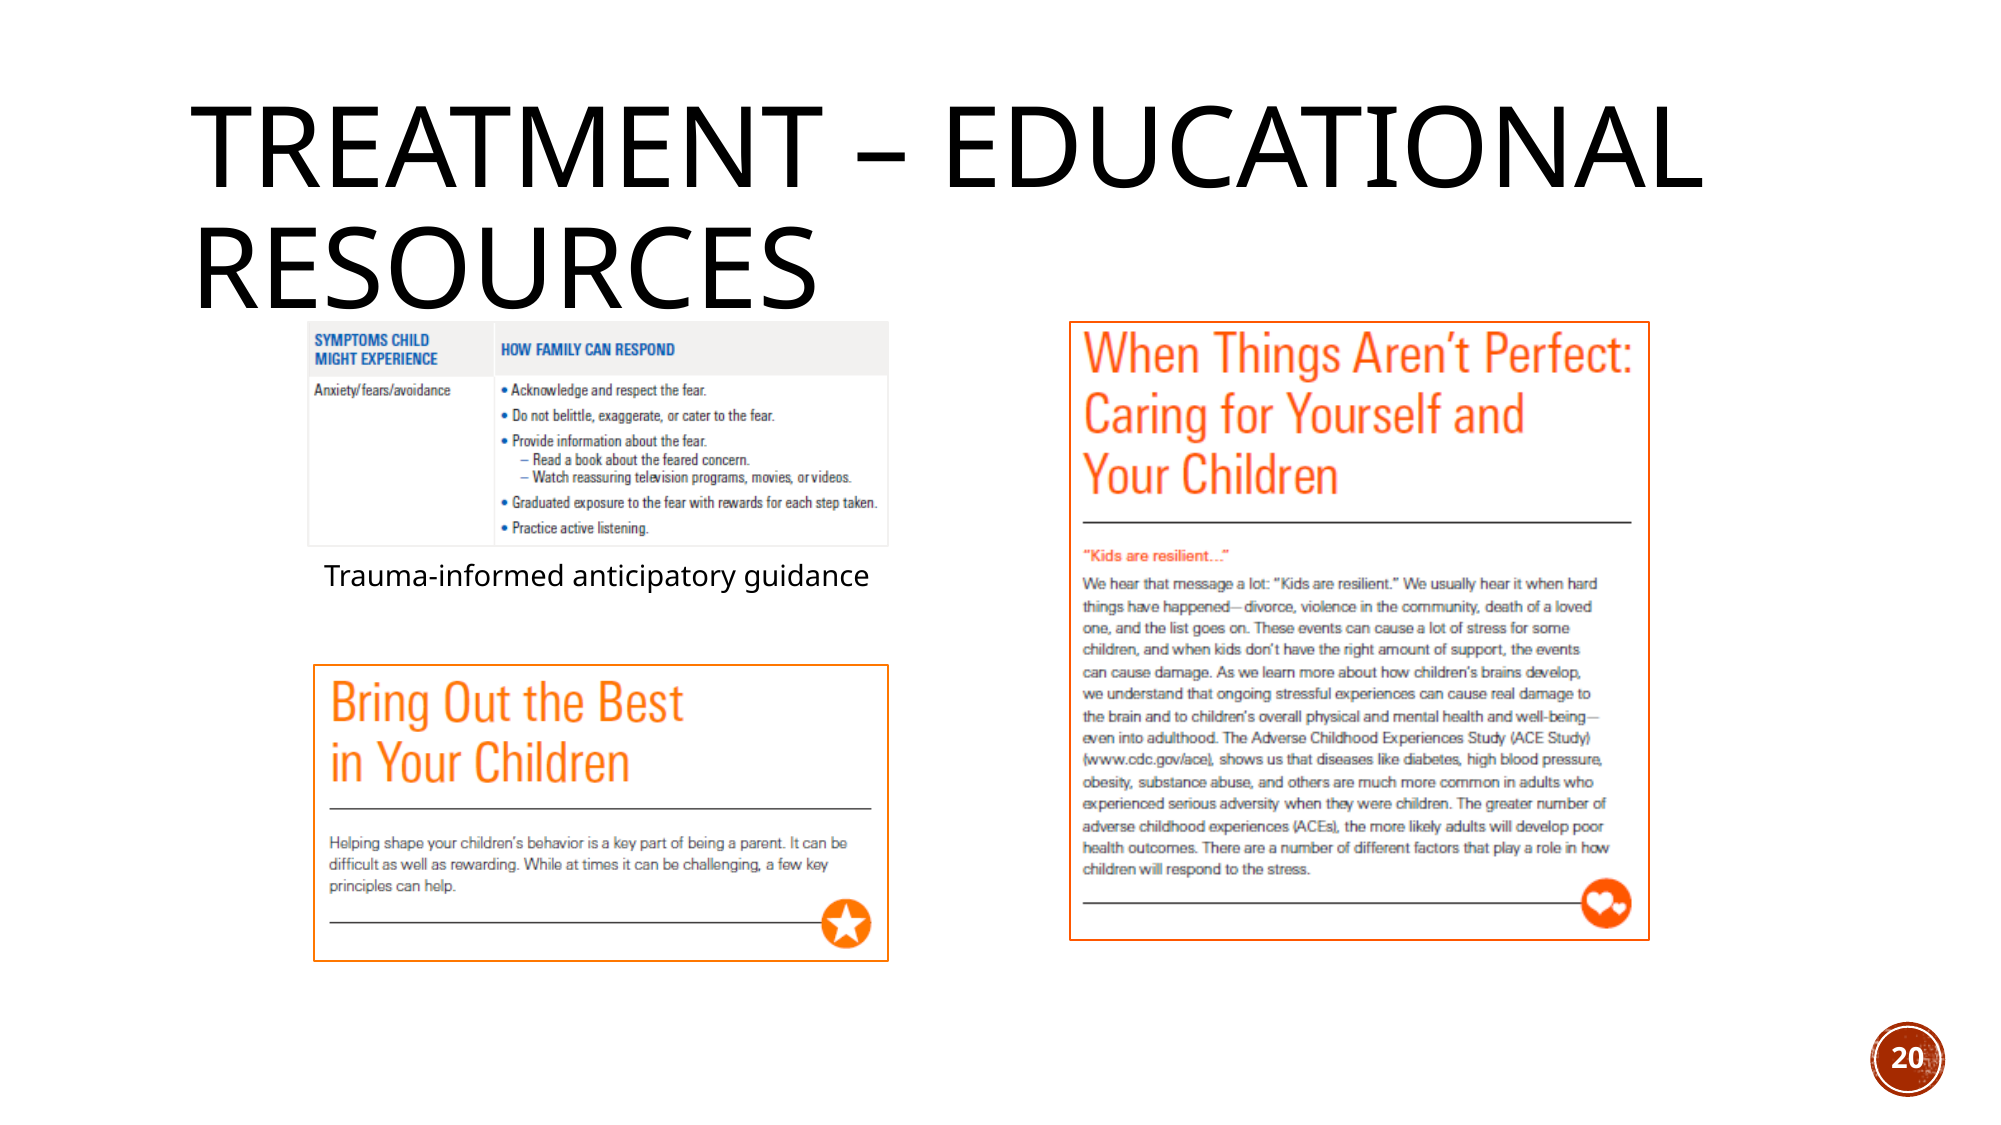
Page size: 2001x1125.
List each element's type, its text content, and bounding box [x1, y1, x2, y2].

title Treatment – educational resources [175, 79, 1826, 344]
slide_number 20 [1855, 1028, 1961, 1089]
picture [1074, 326, 1647, 938]
picture [317, 667, 886, 959]
list Trauma-informed anticipatory guidance [309, 547, 888, 609]
picture [312, 326, 885, 543]
